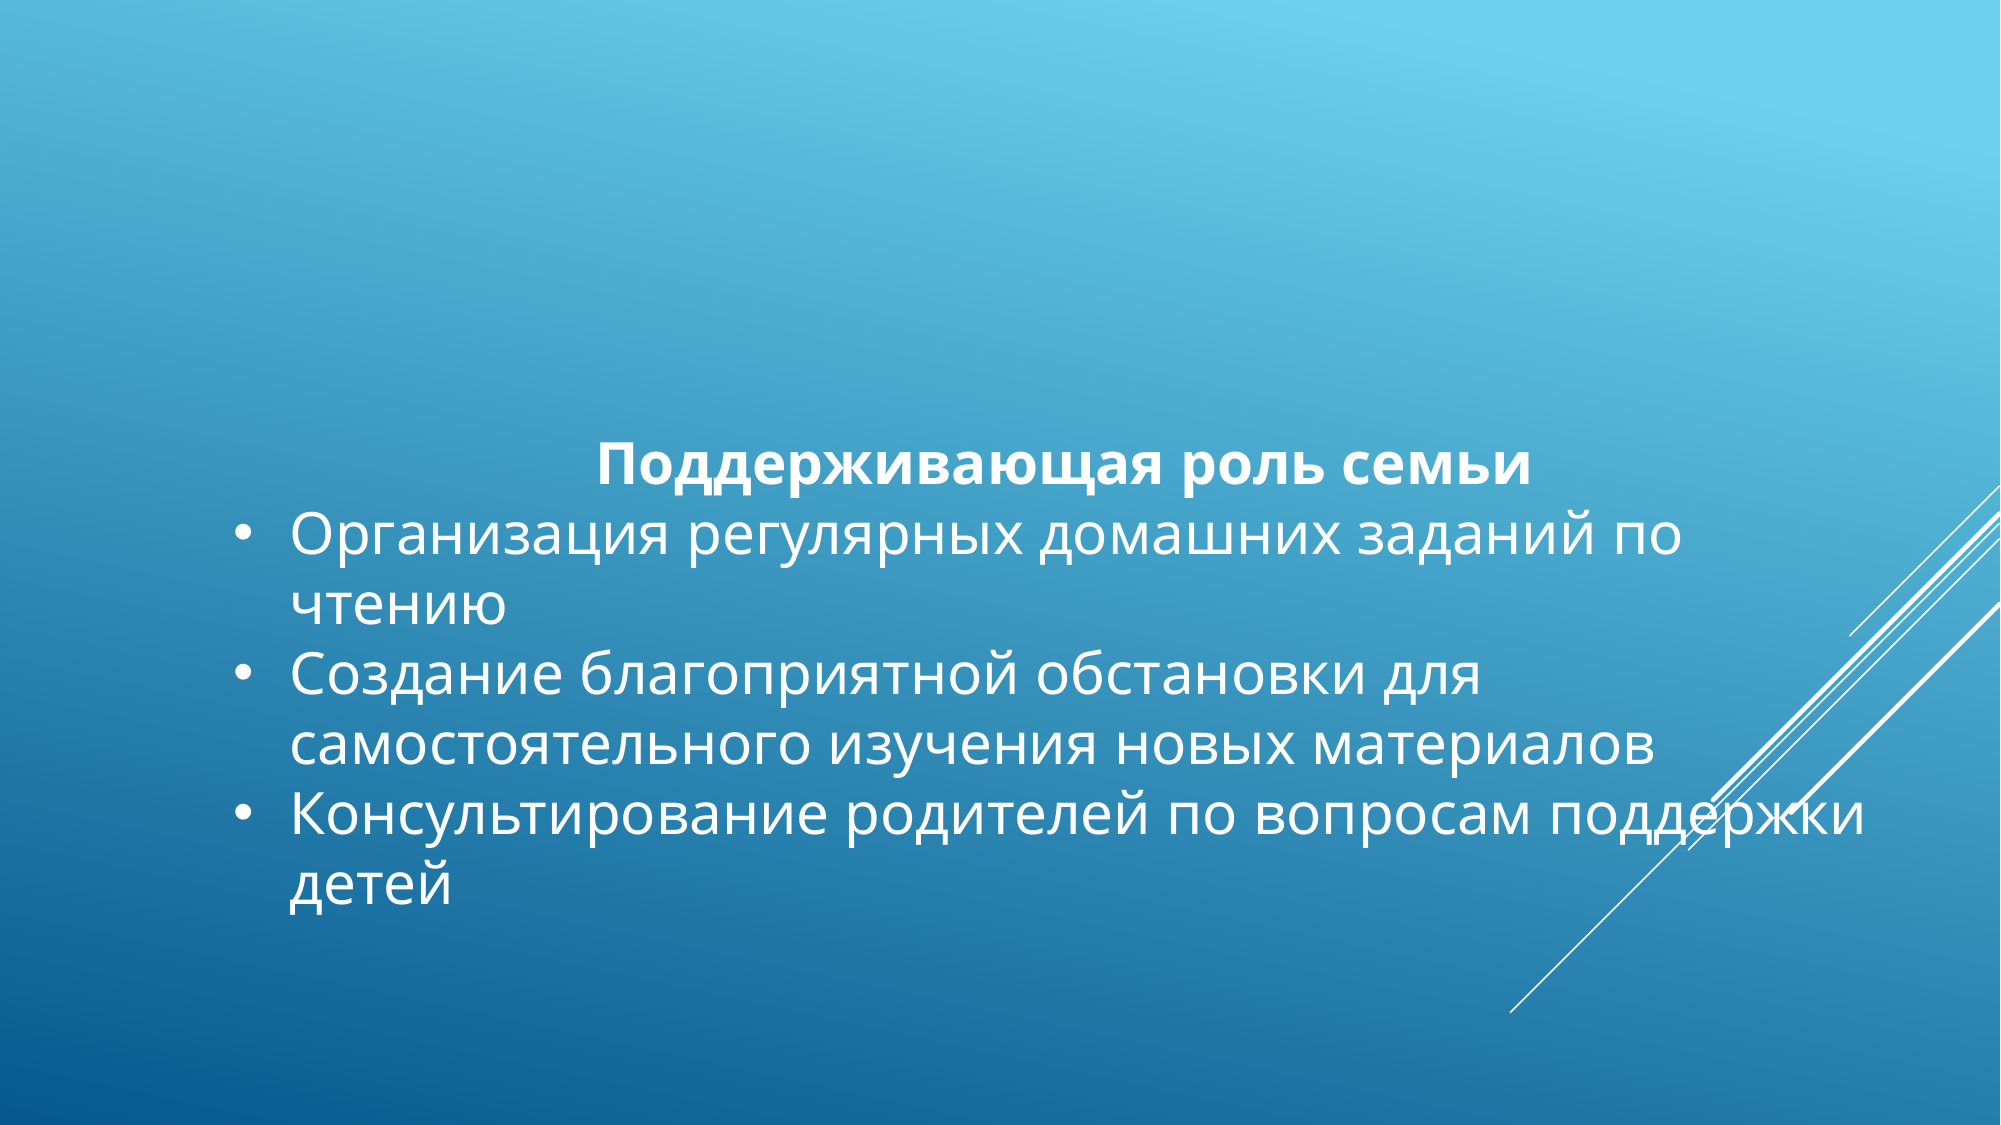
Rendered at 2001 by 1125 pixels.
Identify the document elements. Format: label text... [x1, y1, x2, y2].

text_box Поддерживающая роль семьи Организация регулярных домашних заданий по чтению Создание благоприятной обстановки для самостоятельного изучения новых материалов Консультирование родителей по вопросам поддержки детей [218, 418, 1911, 924]
